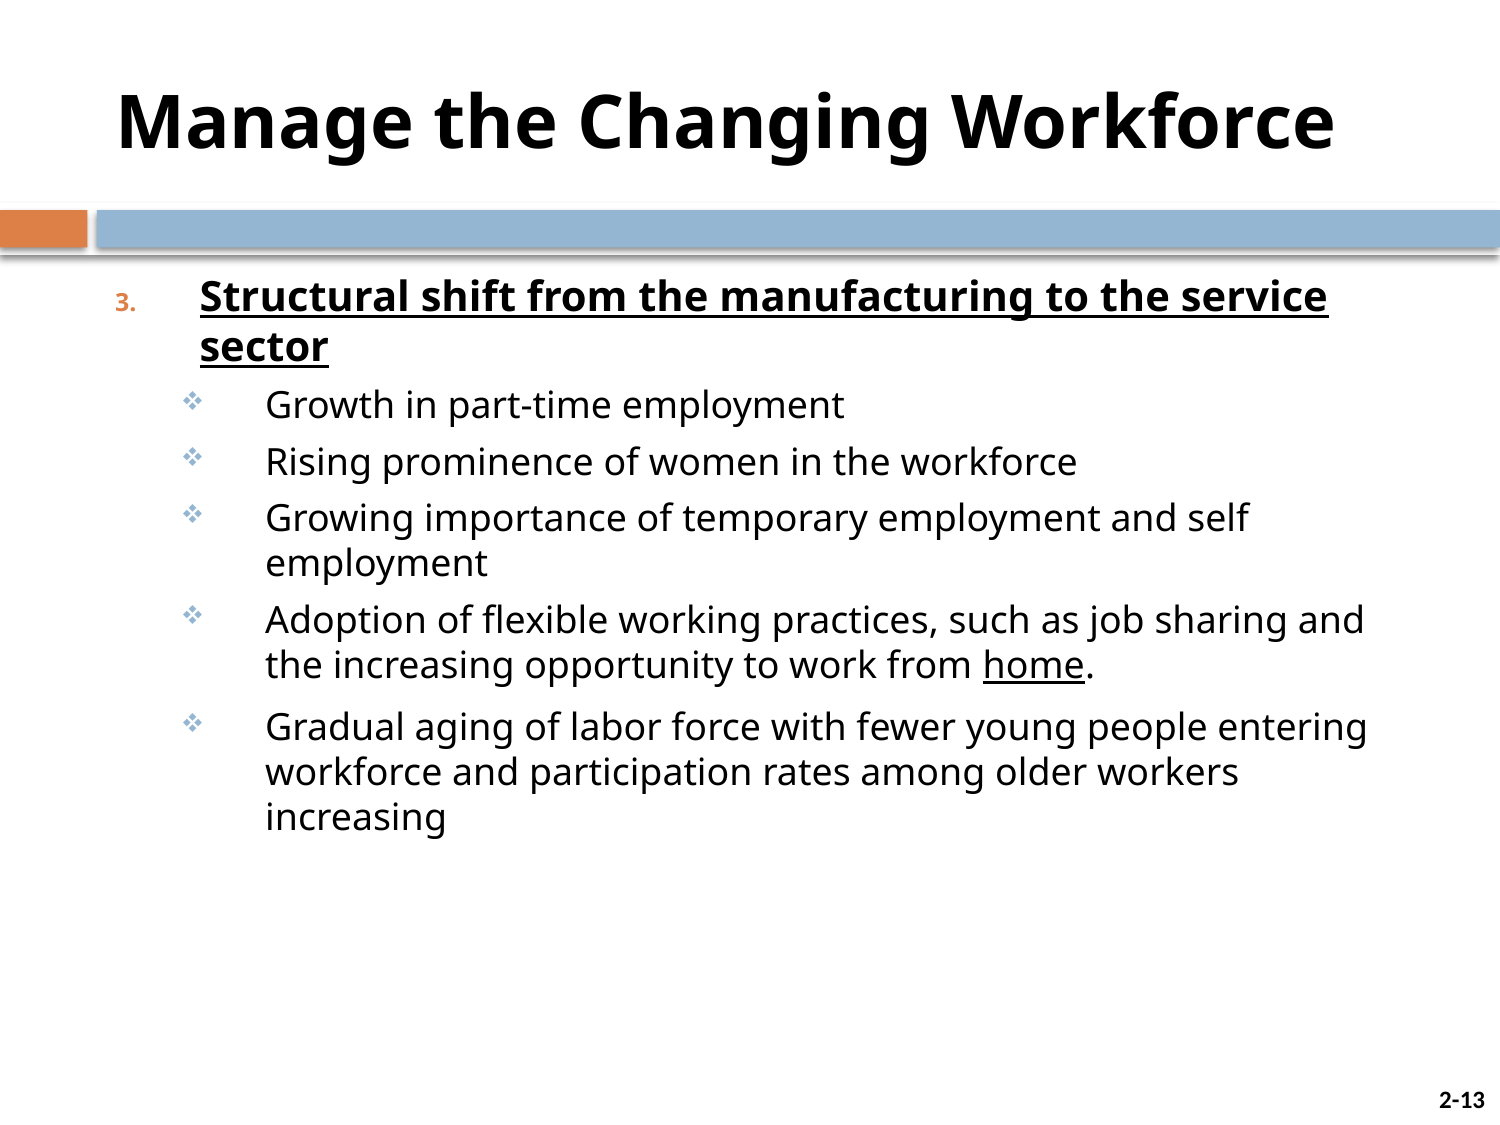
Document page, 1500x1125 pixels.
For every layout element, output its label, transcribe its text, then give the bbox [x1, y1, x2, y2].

title Manage the Changing Workforce [100, 37, 1438, 200]
list Structural shift from the manufacturing to the service sector Growth in part-time employment Rising prominence of women in the workforce Growing importance of temporary employment and self employment Adoption of flexible working practices, such as job sharing and the increasing opportunity to work from home. Gradual aging of labor force with fewer young people entering workforce and participation rates among older workers increasing [100, 262, 1438, 1000]
